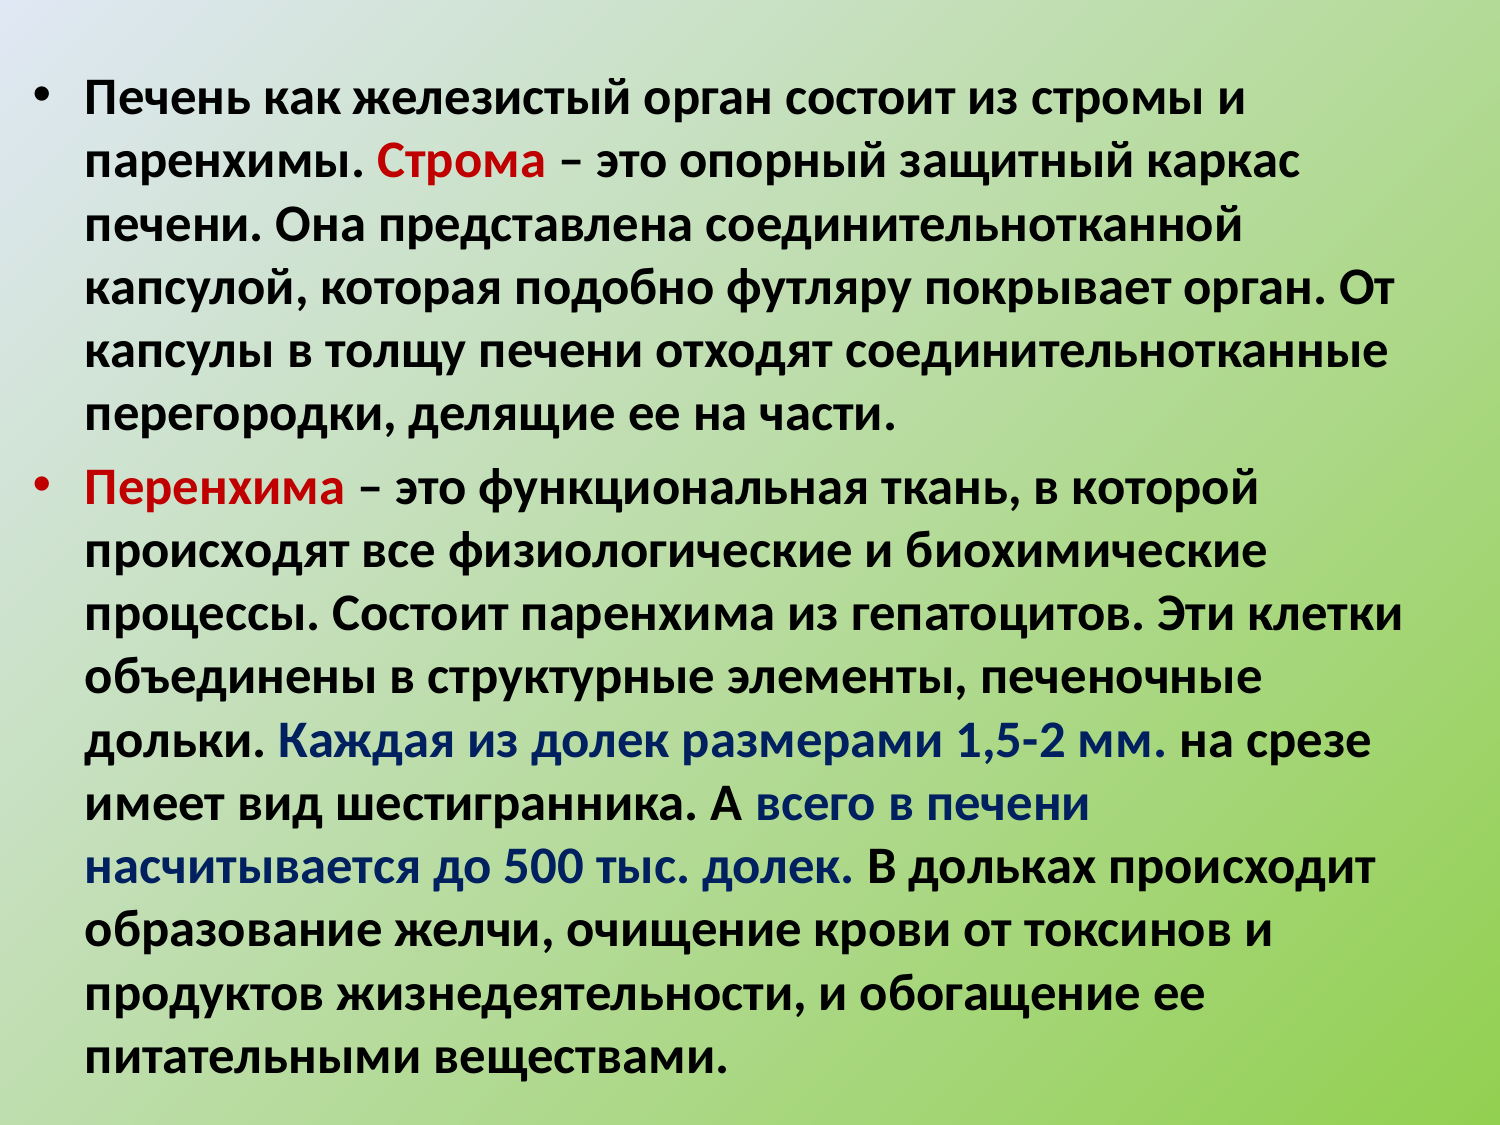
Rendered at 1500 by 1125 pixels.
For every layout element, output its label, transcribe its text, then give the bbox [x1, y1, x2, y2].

list Печень как железистый орган состоит из стромы и паренхимы. Строма – это опорный защитный каркас печени. Она представлена соединительнотканной капсулой, которая подобно футляру покрывает орган. От капсулы в толщу печени отходят соединительнотканные перегородки, делящие ее на части. Перенхима – это функциональная ткань, в которой происходят все физиологические и биохимические процессы. Состоит паренхима из гепатоцитов. Эти клетки объединены в структурные элементы, печеночные дольки. Каждая из долек размерами 1,5-2 мм. на срезе имеет вид шестигранника. А всего в печени насчитывается до 500 тыс. долек. В дольках происходит образование желчи, очищение крови от токсинов и продуктов жизнедеятельности, и обогащение ее питательными веществами. [17, 54, 1425, 1106]
